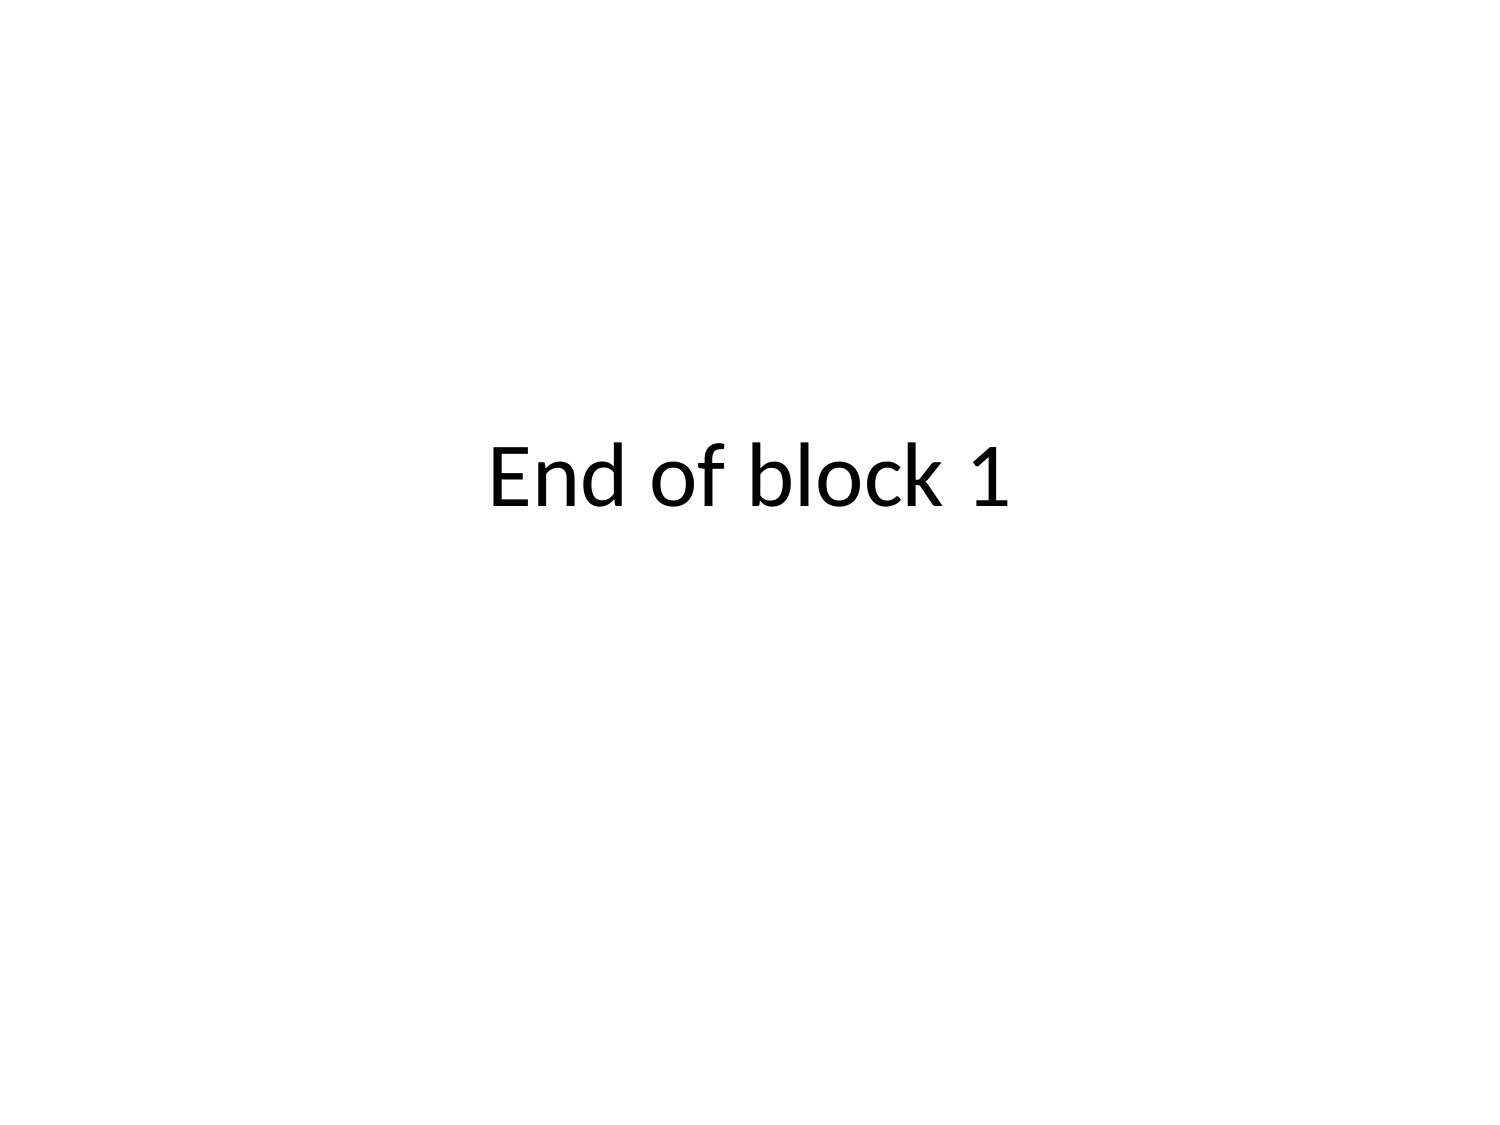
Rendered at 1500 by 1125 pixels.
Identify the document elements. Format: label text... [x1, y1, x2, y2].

title End of block 1 [112, 349, 1388, 591]
